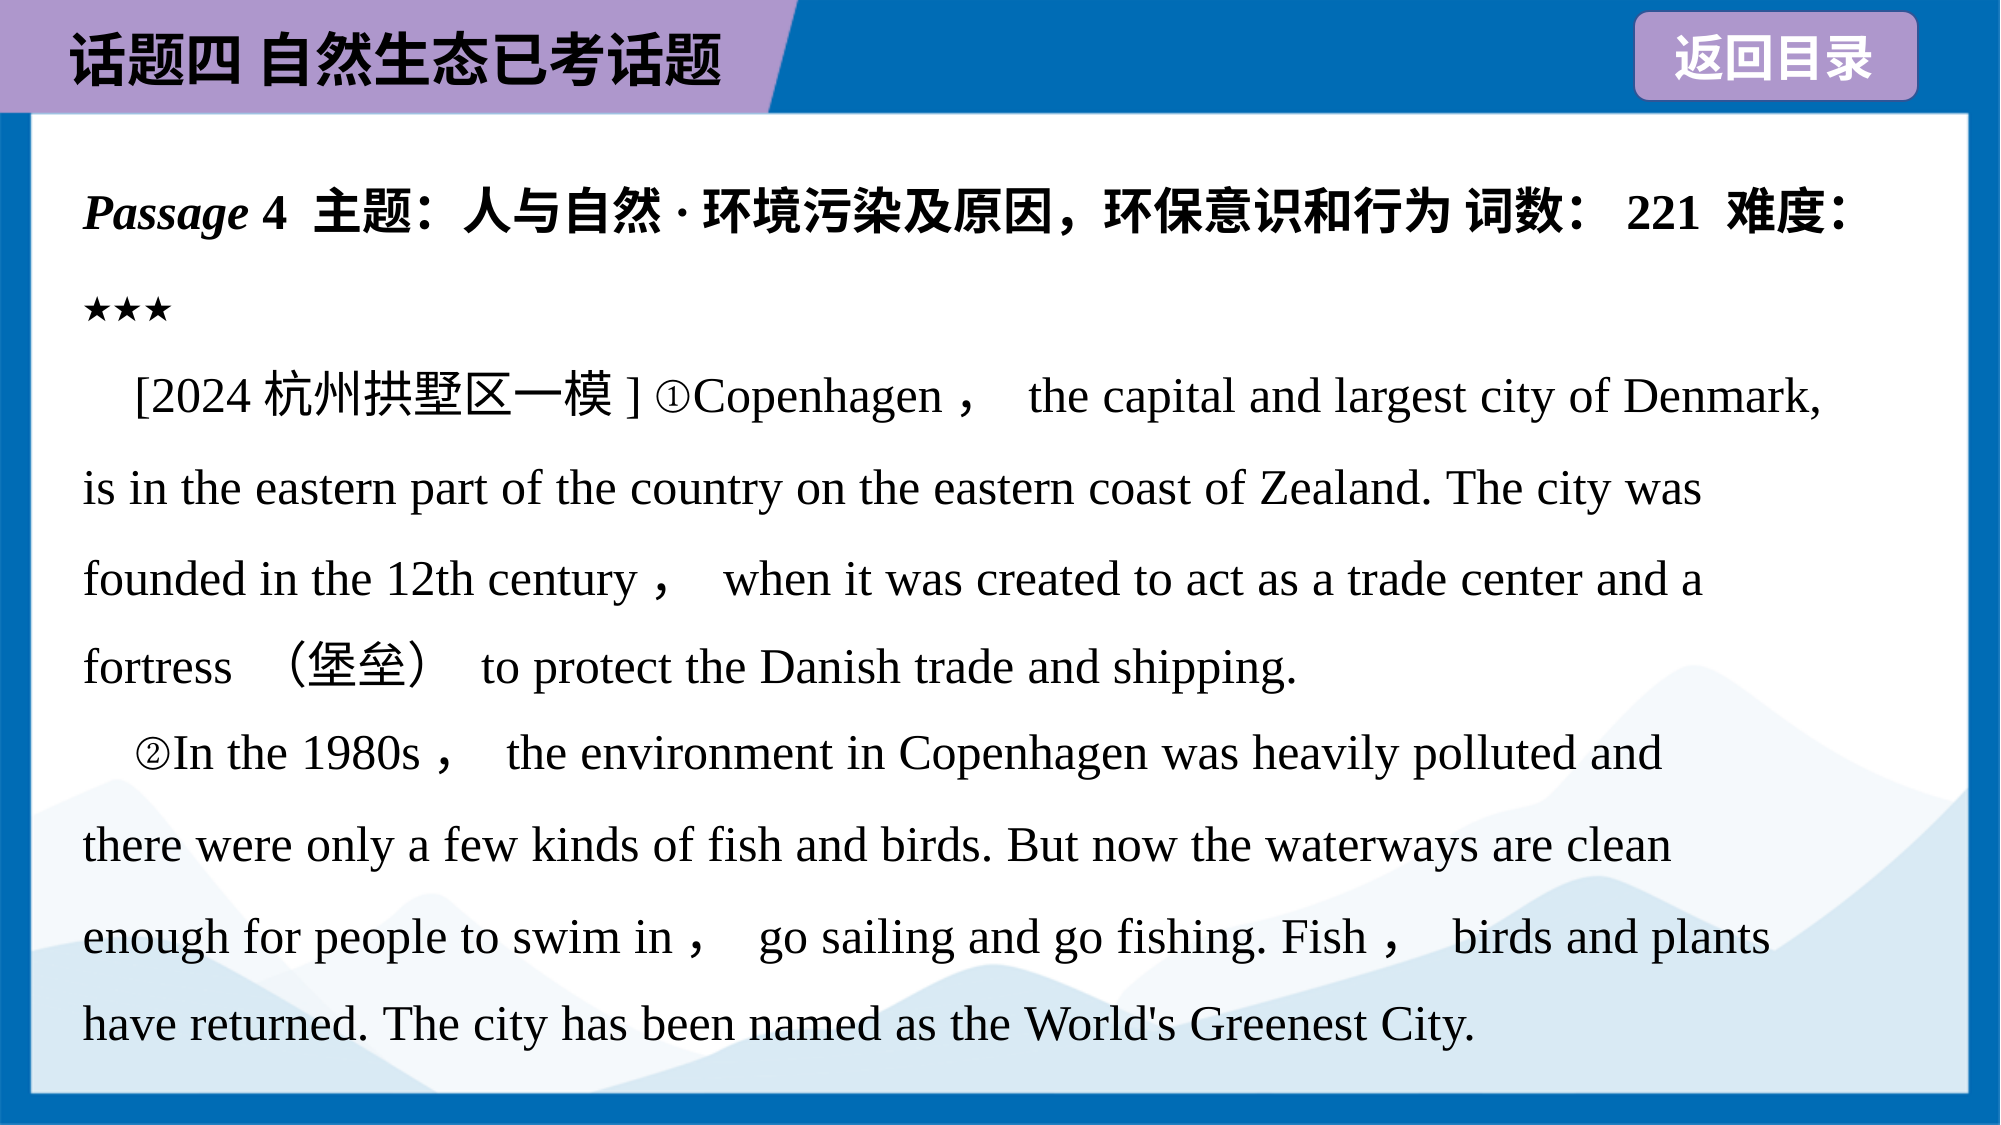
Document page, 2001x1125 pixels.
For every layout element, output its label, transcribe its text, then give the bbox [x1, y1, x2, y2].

picture [0, 0, 2000, 1125]
text_box Passage 4 主题：人与自然·环境污染及原因，环保意识和行为 词数：221 难度： ★★★ [2024杭州拱墅区一模] ①Copenhagen， the capital and largest city of Denmark, is in the eastern part of the country on the eastern coast of Zealand. The city was founded in the 12th century， when it was created to act as a trade center and a fortress （堡垒） to protect the Danish trade and shipping. [82, 147, 1917, 684]
text_box ②In the 1980s， the environment in Copenhagen was heavily polluted and there were only a few kinds of fish and birds. But now the waterways are clean enough for people to swim in， go sailing and go fishing. Fish， birds and plants have returned. The city has been named as the World's Greenest City. [82, 688, 1917, 1041]
